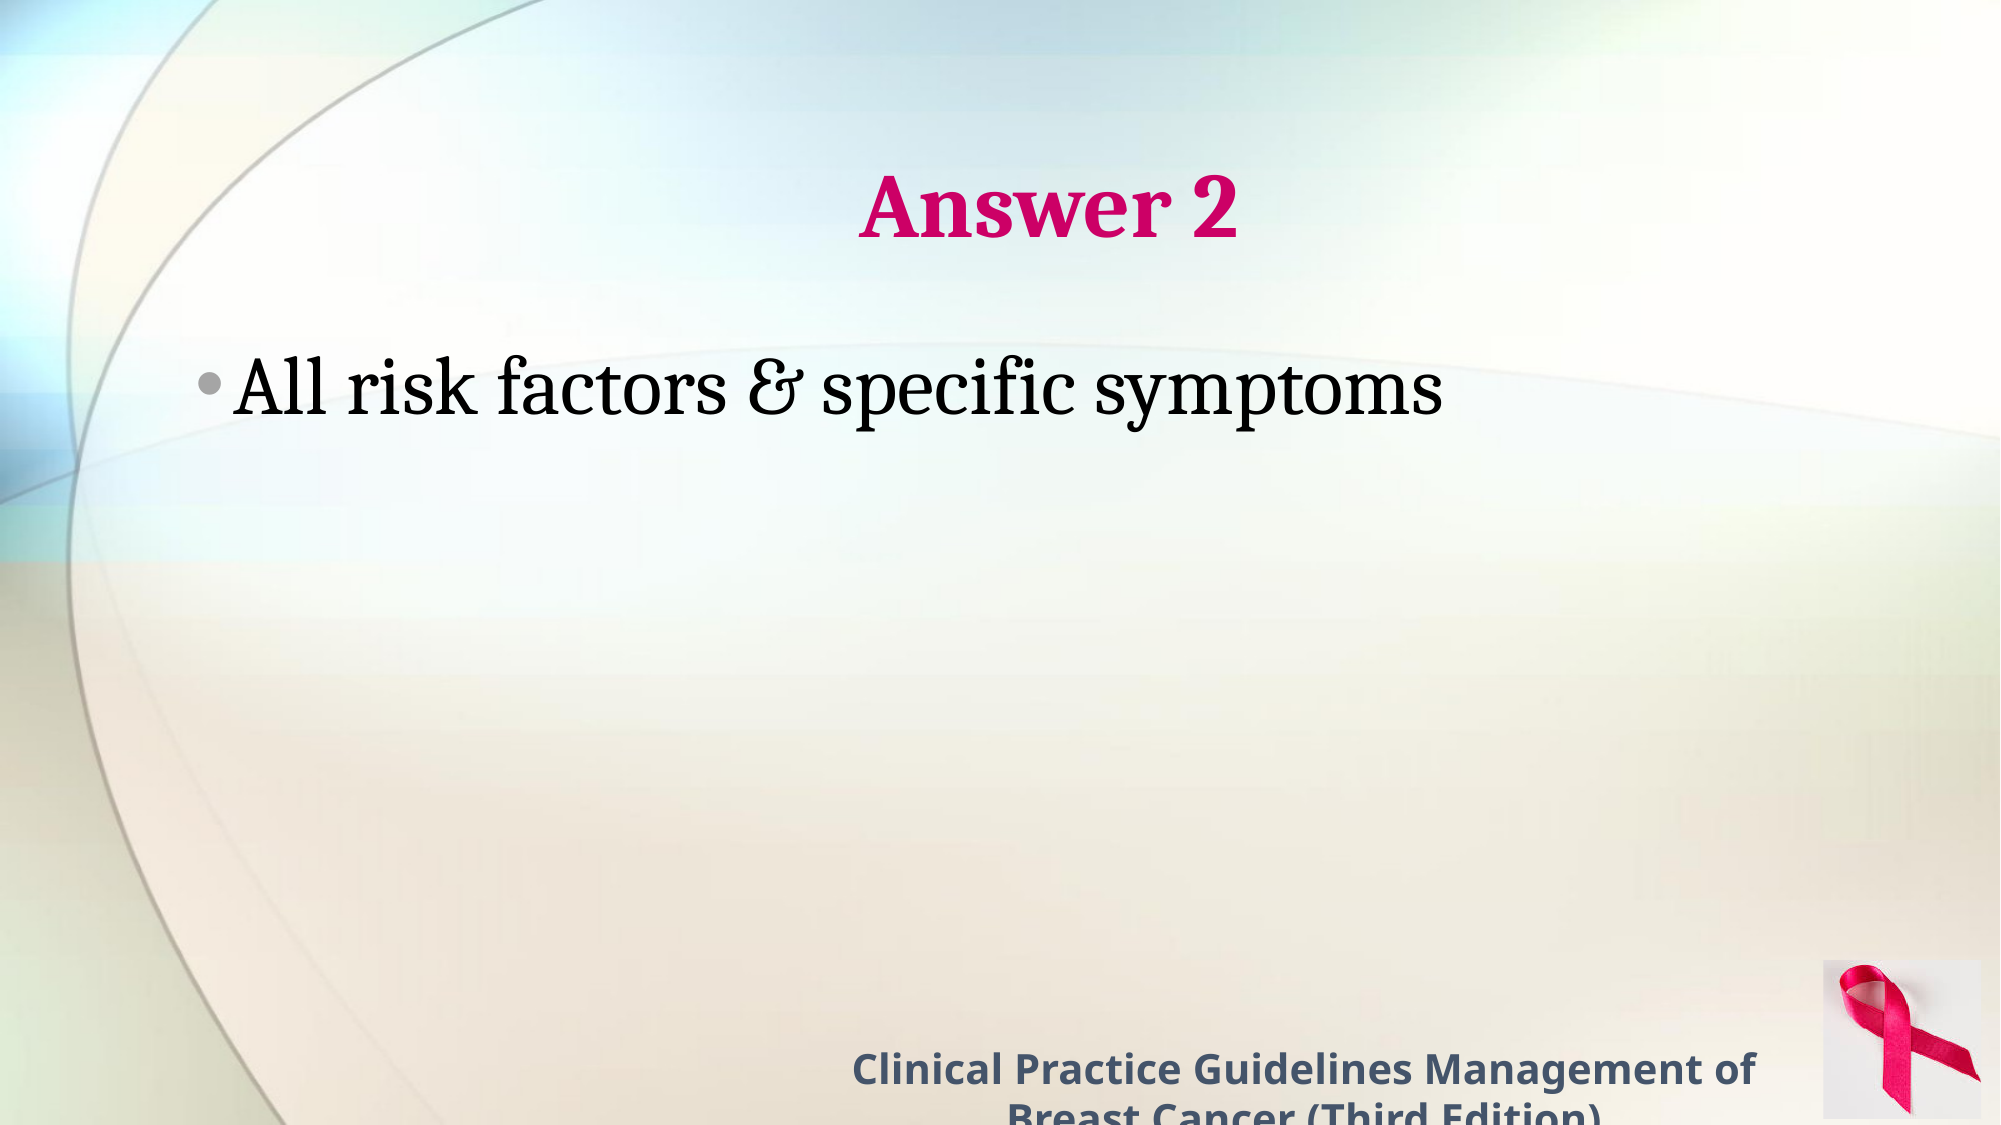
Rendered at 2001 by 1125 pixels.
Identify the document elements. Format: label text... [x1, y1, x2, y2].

title Answer 2 [318, 105, 1801, 296]
text_box Clinical Practice Guidelines Management of Breast Cancer (Third Edition) [788, 1035, 1820, 1125]
picture [0, 0, 2001, 1125]
list All risk factors & specific symptoms [180, 334, 1863, 1019]
